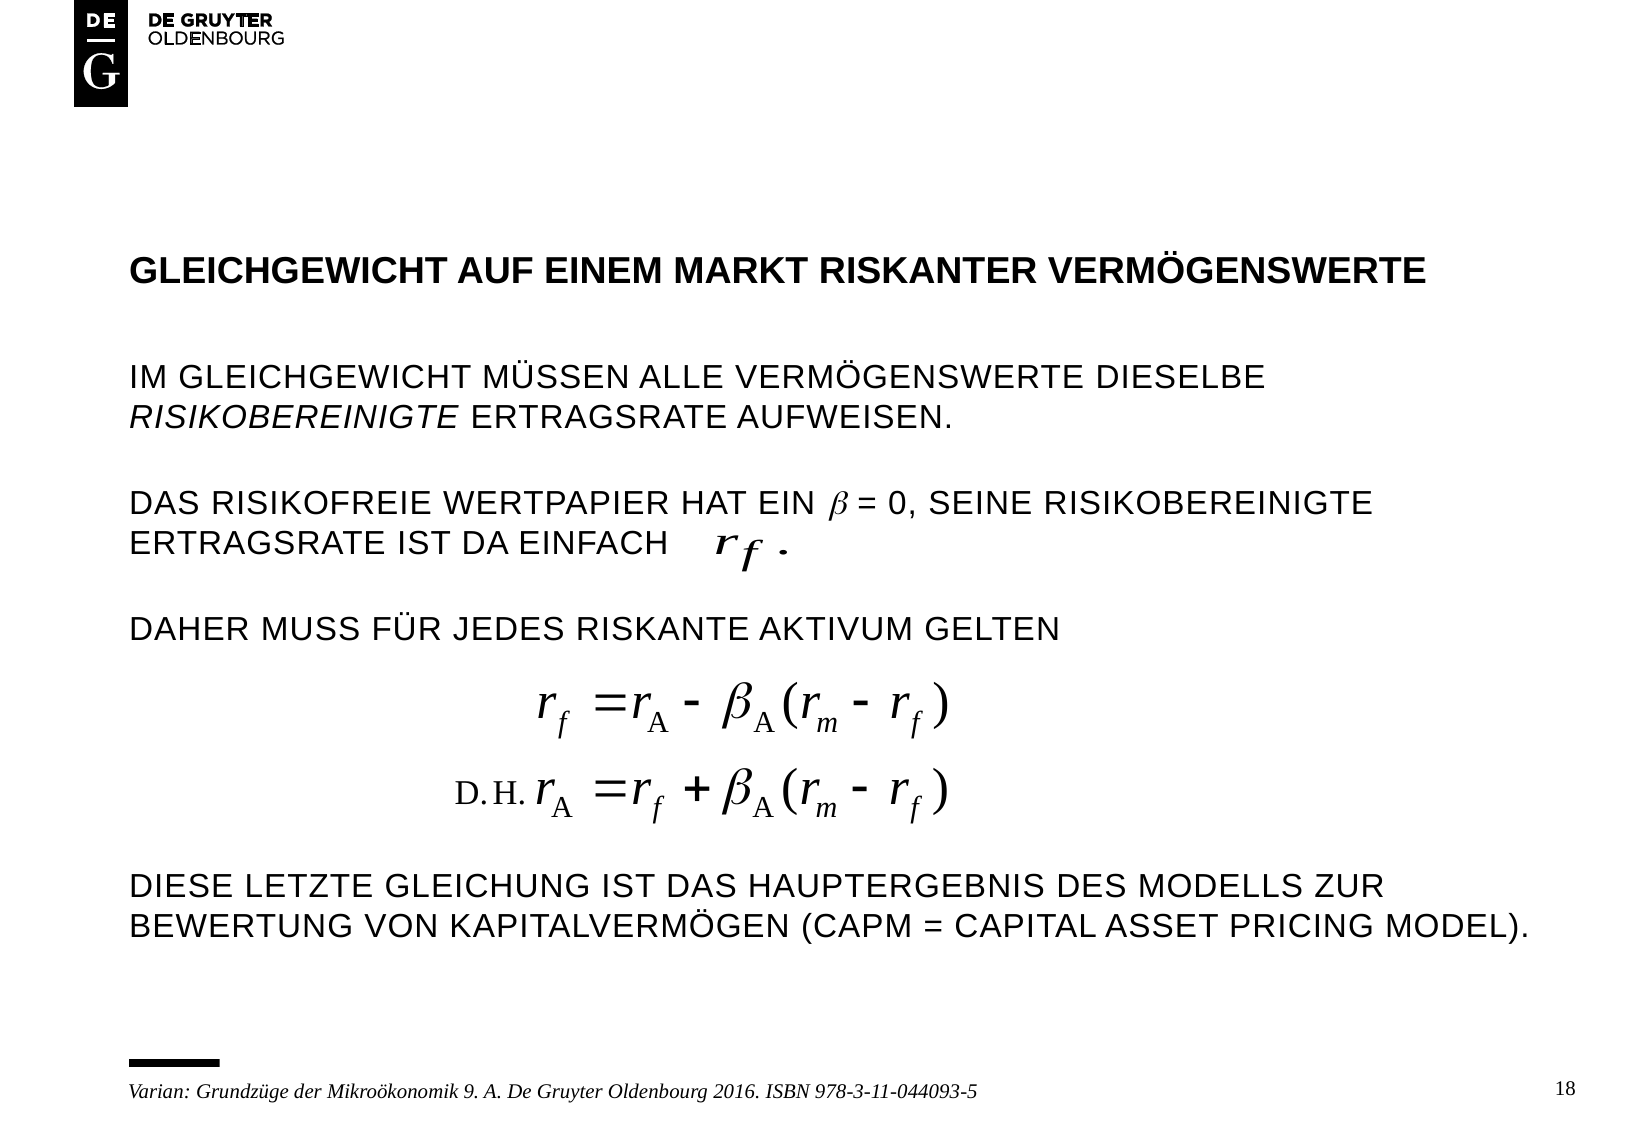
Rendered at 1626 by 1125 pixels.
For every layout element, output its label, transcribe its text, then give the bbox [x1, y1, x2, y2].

slide_number 18 [1554, 1074, 1614, 1104]
title Gleichgewicht auf einem markt riskanter vermögenswerte [129, 245, 1556, 328]
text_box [446, 668, 960, 835]
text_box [711, 521, 790, 575]
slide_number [128, 1077, 1539, 1108]
list Im gleichgewicht müssen alle vermögenswerte dieselbe risikobereinigte ertragsrate aufweisen. das risikofreie wertpapier hat ein  = 0, seine risikobereinigte ertragsrate ist da einfach Daher muss für jedes riskante aktivum gelten Diese letzte gleichung ist das hauptergebnis des modells zur bewertung von kapitalvermögen (CAPM = capital asset pricing model). [129, 355, 1556, 1018]
